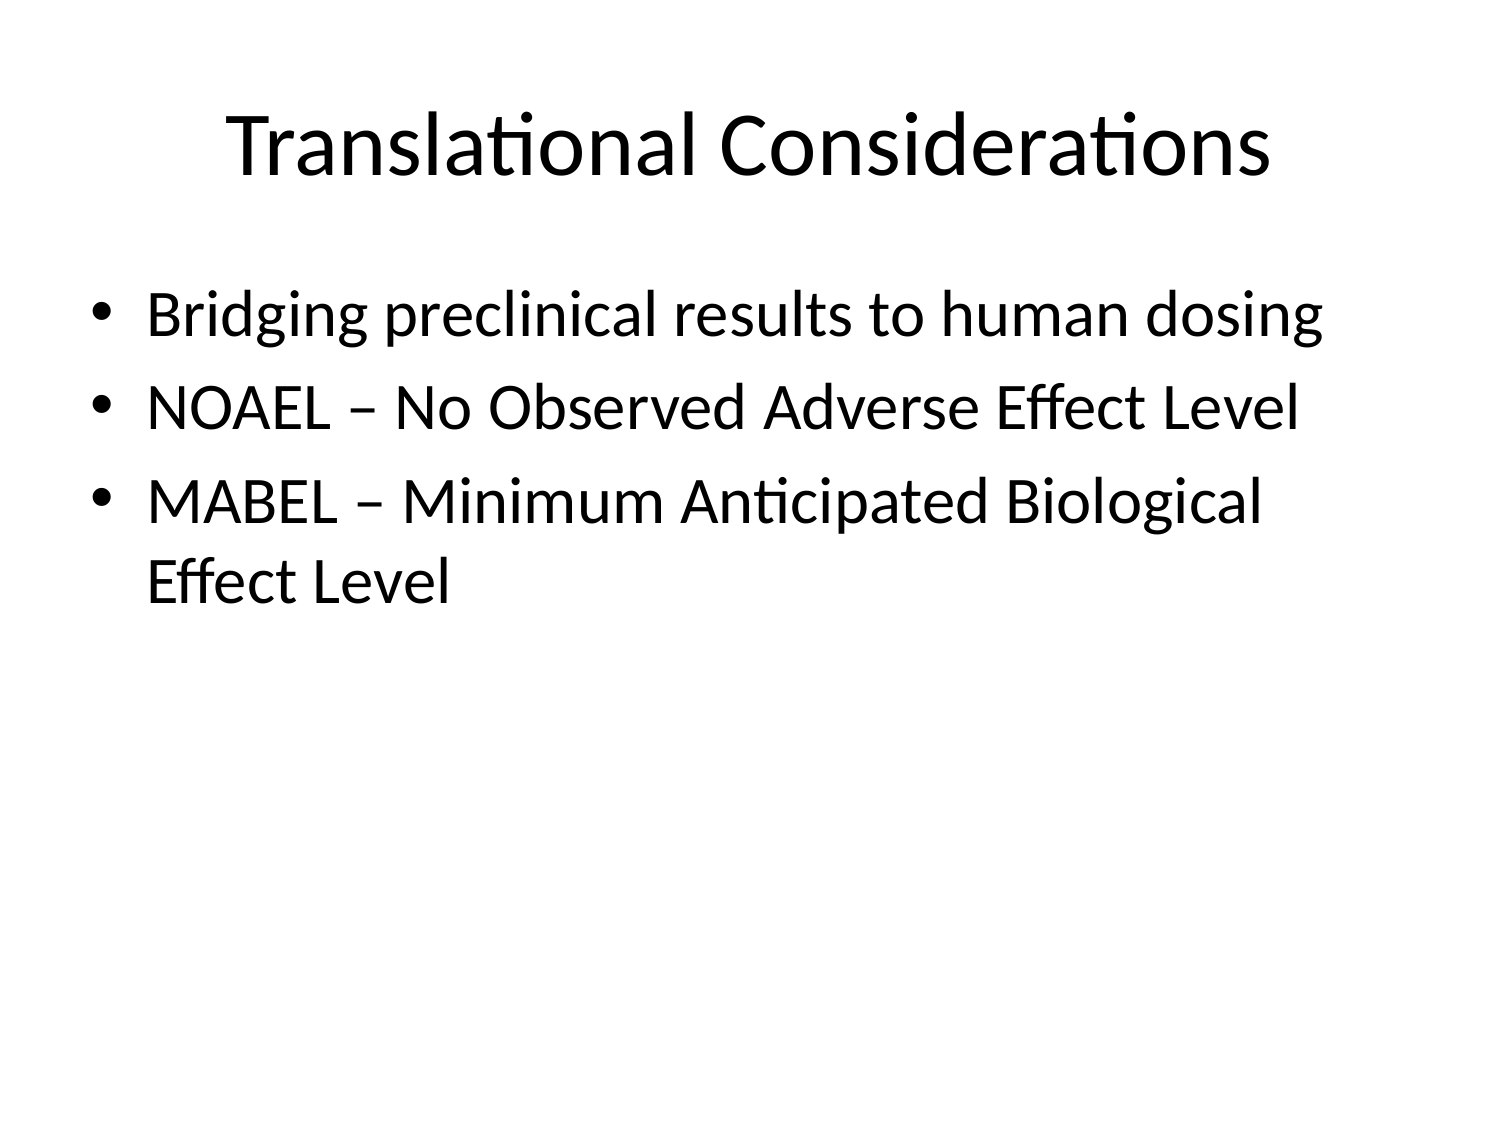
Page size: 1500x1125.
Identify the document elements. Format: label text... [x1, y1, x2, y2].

list Bridging preclinical results to human dosing NOAEL – No Observed Adverse Effect Level MABEL – Minimum Anticipated Biological Effect Level [75, 262, 1425, 1005]
title Translational Considerations [75, 45, 1425, 233]
